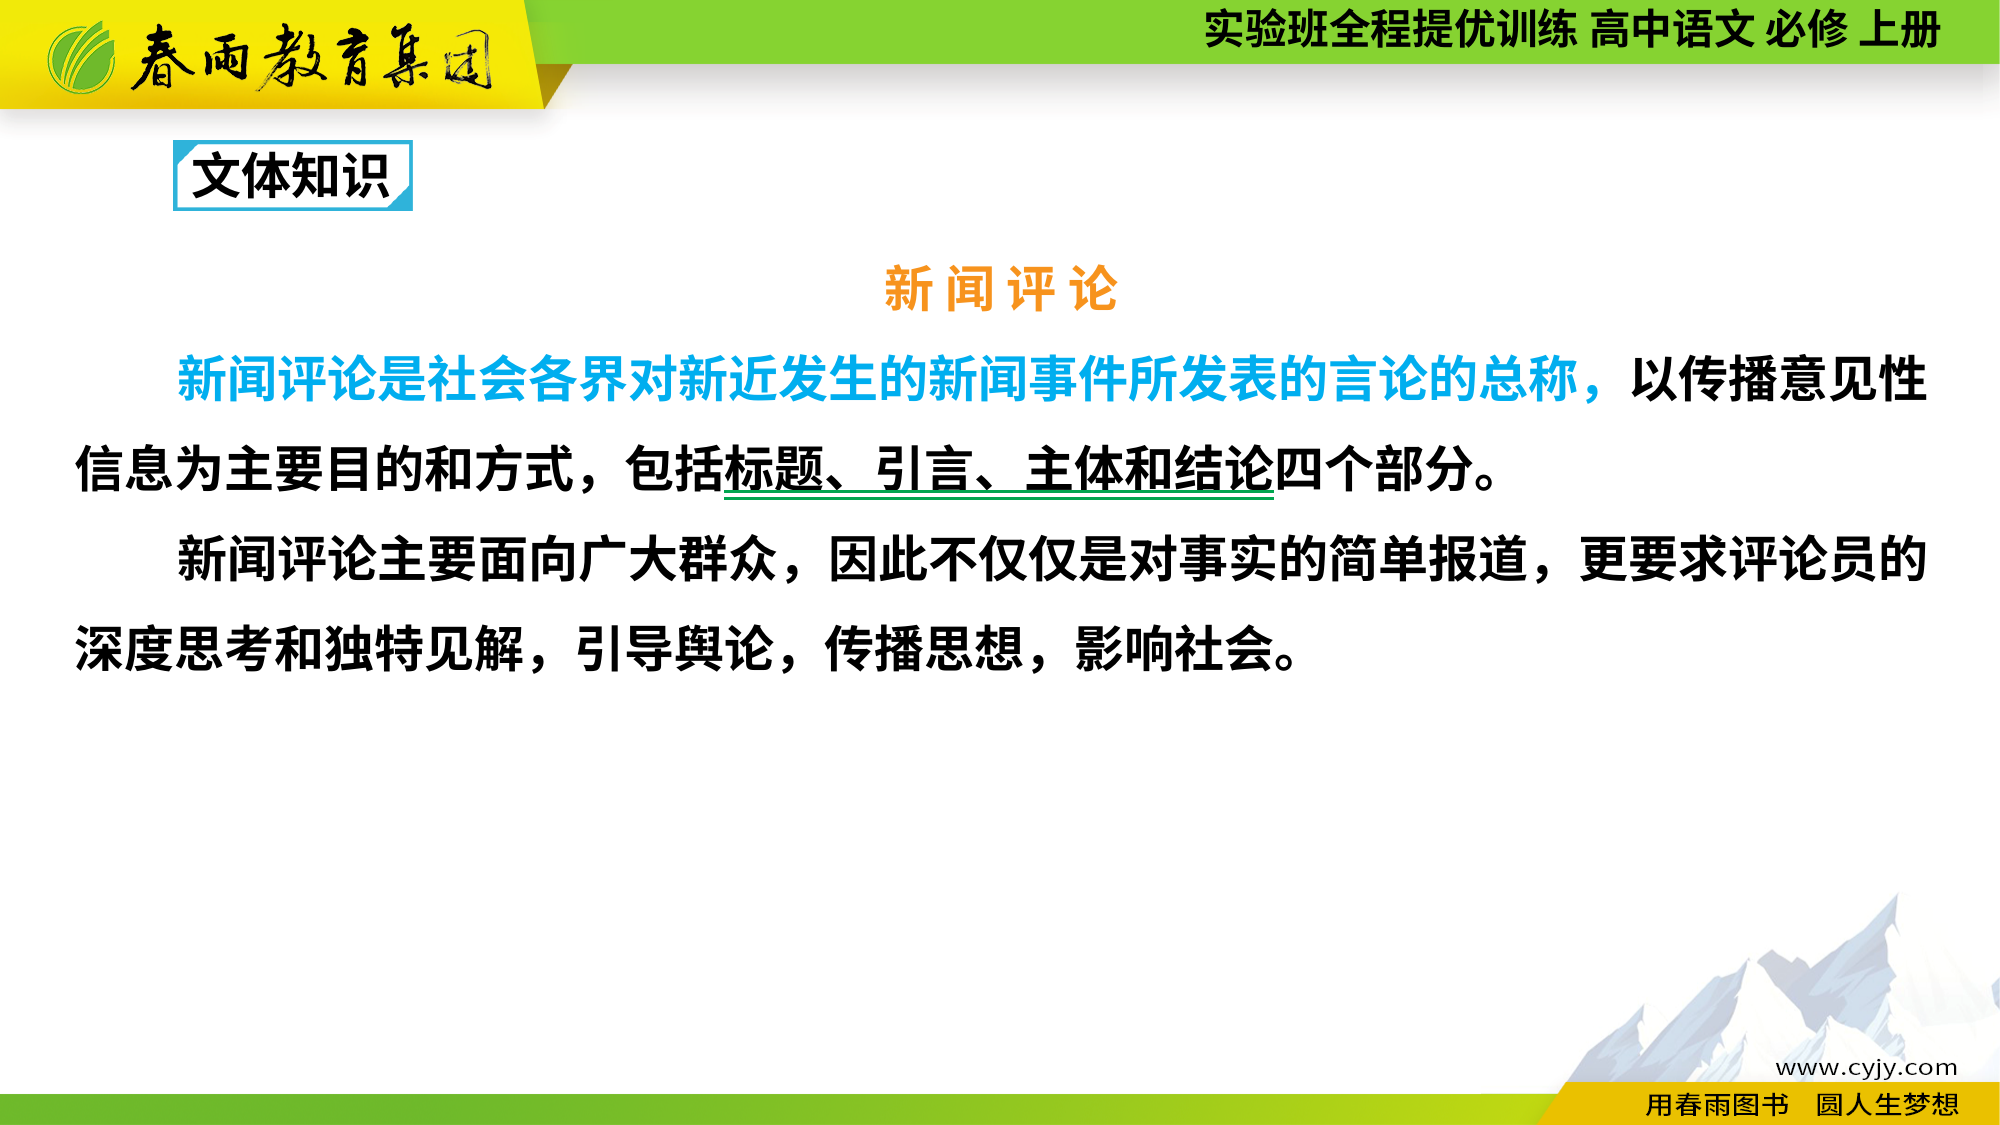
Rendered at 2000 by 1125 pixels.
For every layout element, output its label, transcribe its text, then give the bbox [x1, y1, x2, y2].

list 新 闻 评 论 新闻评论是社会各界对新近发生的新闻事件所发表的言论的总称，以传播意见性信息为主要目的和方式，包括标题、引言、主体和结论四个部分。 新闻评论主要面向广大群众，因此不仅仅是对事实的简单报道，更要求评论员的深度思考和独特见解，引导舆论，传播思想，影响社会。 [59, 219, 1944, 678]
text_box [172, 136, 413, 214]
picture [0, 0, 2000, 1125]
